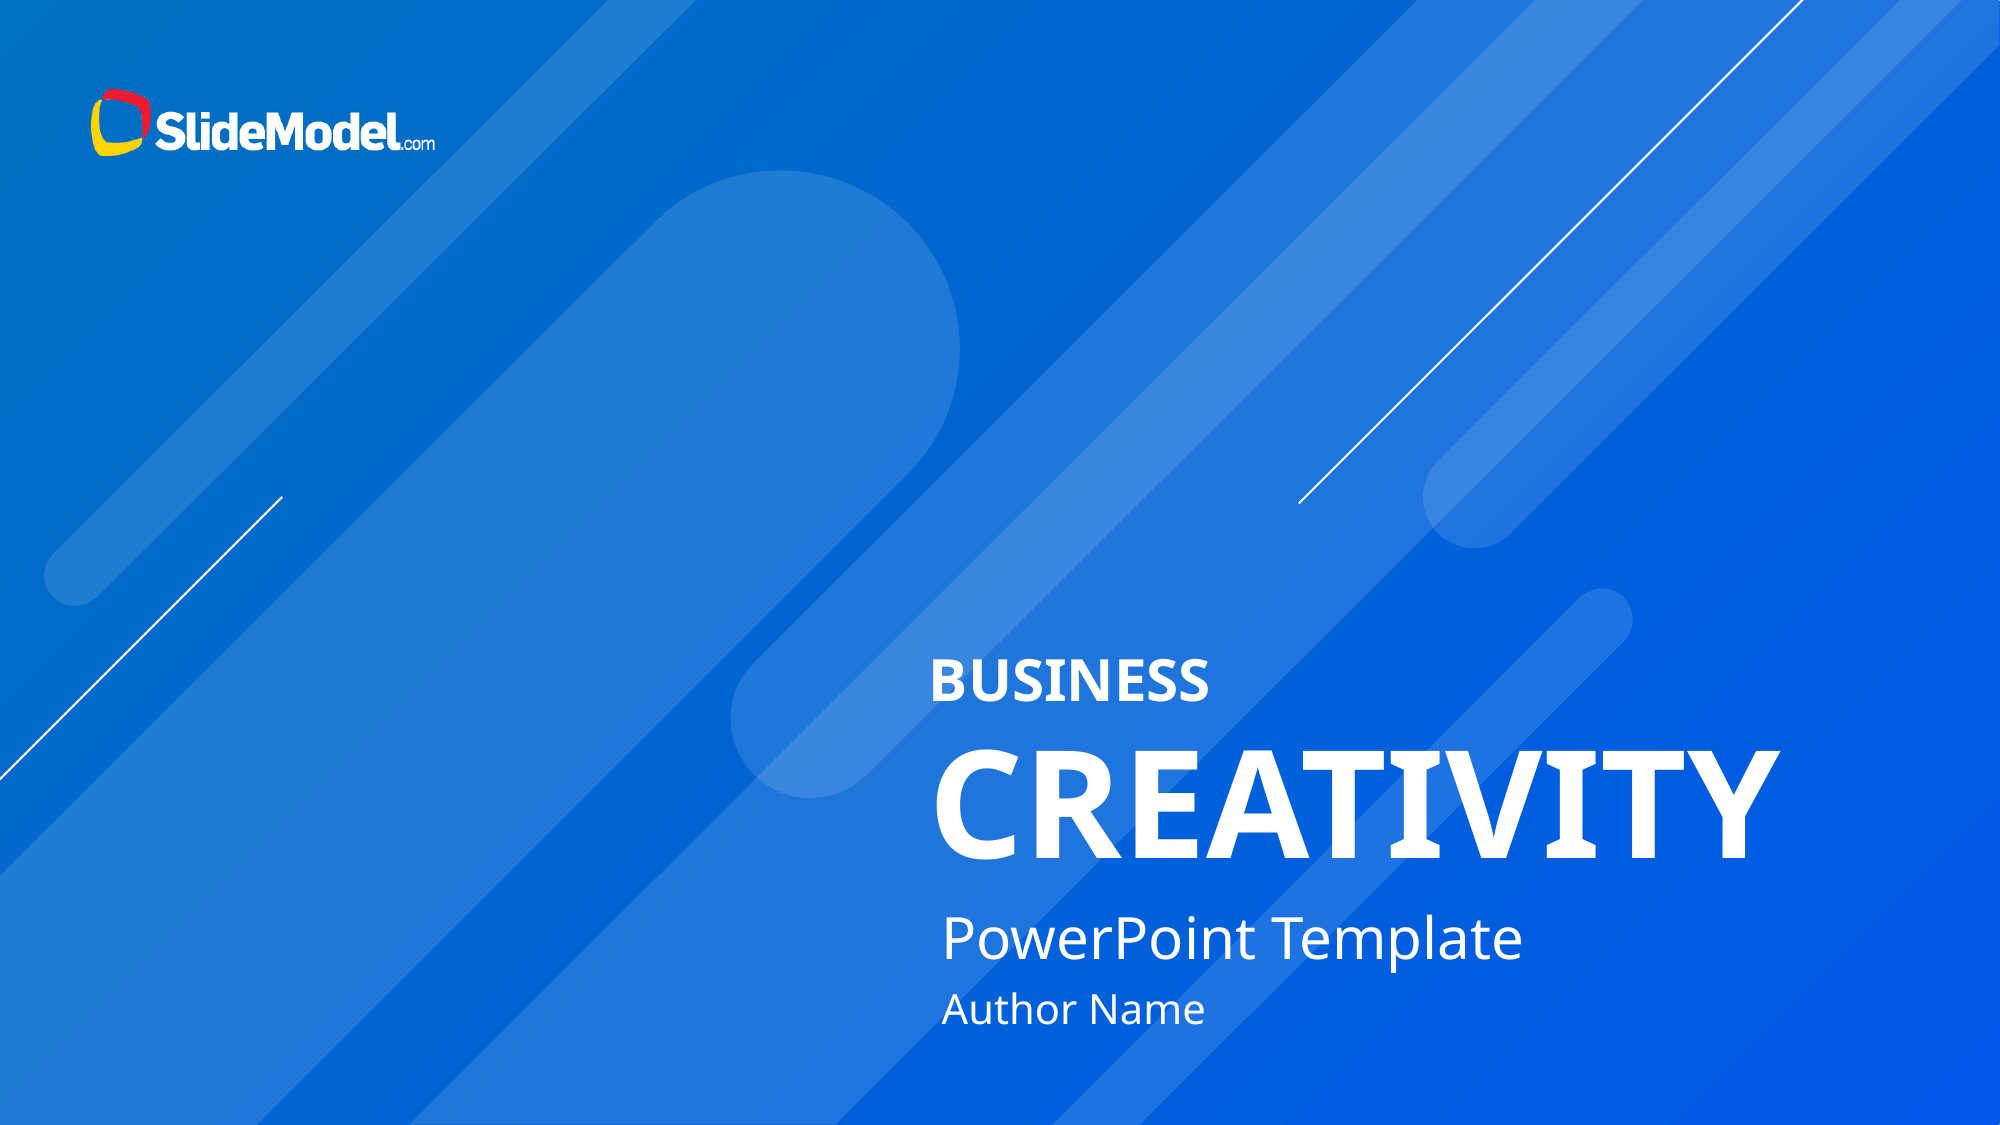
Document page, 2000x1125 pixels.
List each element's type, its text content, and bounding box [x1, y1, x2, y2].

title CREATIVITY [928, 486, 2000, 898]
text_box Author Name [941, 973, 1821, 1064]
text_box BUSINESS [928, 633, 1762, 725]
subtitle PowerPoint Template [941, 891, 1821, 973]
picture [89, 89, 435, 156]
